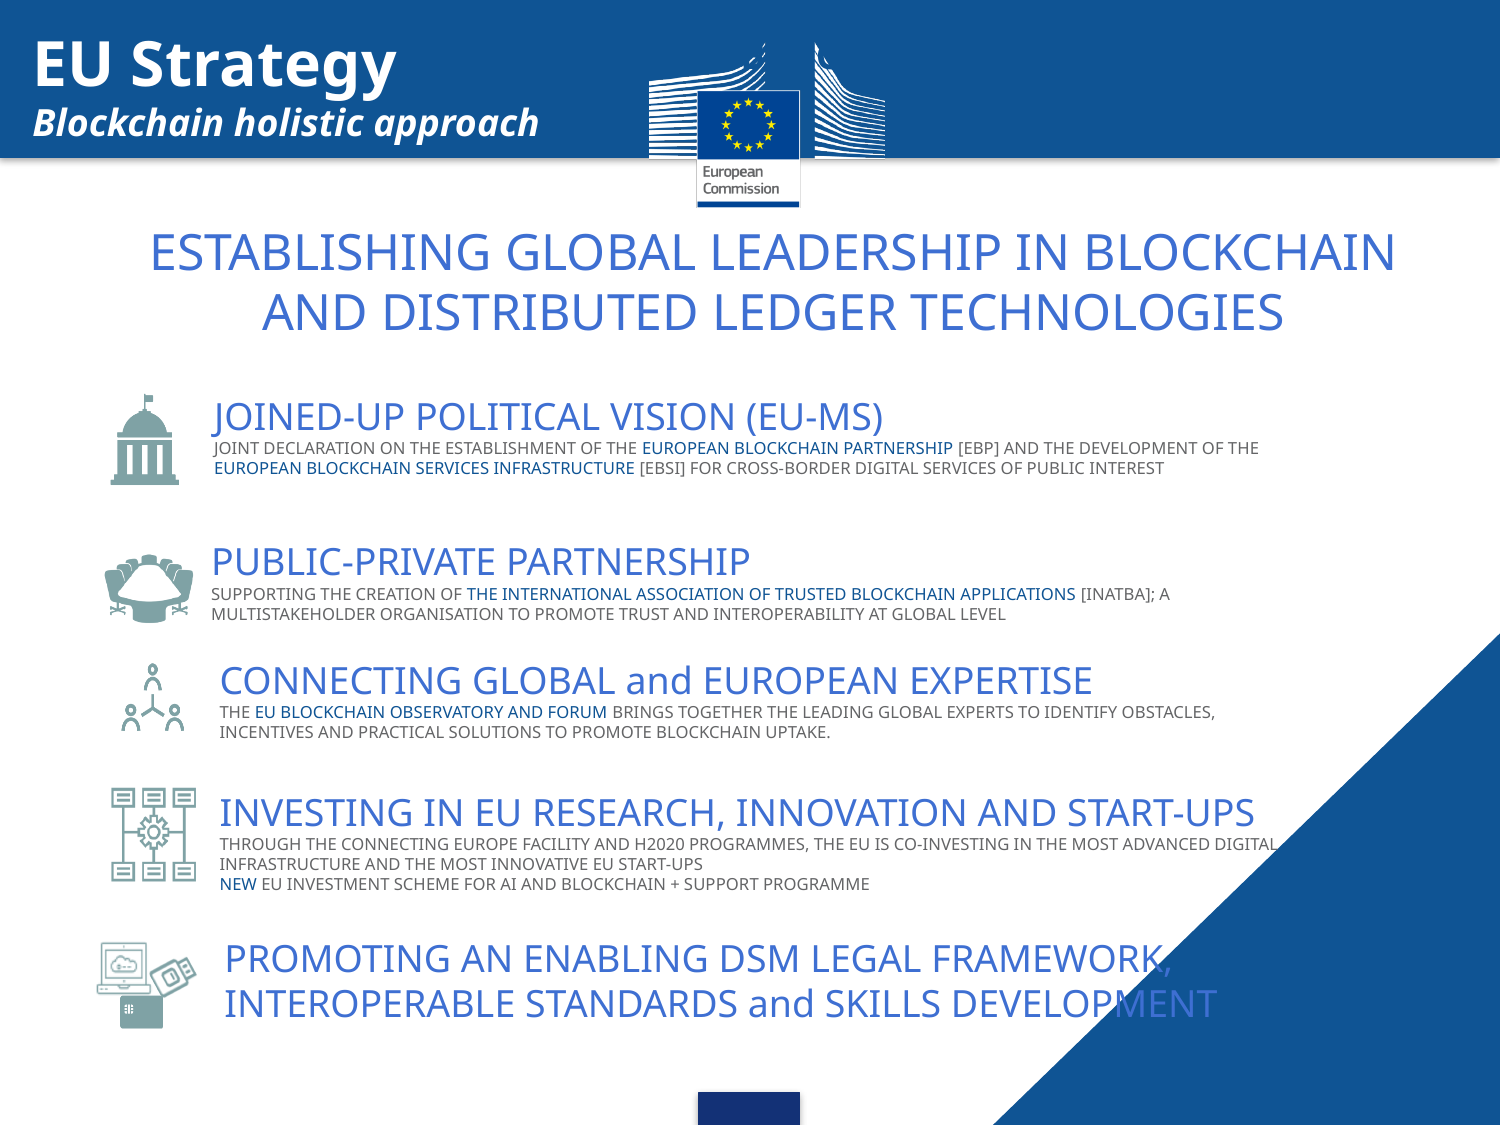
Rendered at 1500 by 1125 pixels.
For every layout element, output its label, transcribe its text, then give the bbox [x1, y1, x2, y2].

picture [103, 642, 201, 751]
picture [89, 922, 202, 1037]
text_box EU Strategy Blockchain holistic approach [0, 7, 1365, 161]
picture [105, 780, 201, 887]
text_box CONNECTING GLOBAL and EUROPEAN EXPERTISE THE EU BLOCKCHAIN OBSERVATORY AND FORUM BRINGS TOGETHER THE LEADING GLOBAL EXPERTS TO IDENTIFY OBSTACLES, INCENTIVES AND PRACTICAL SOLUTIONS TO PROMOTE BLOCKCHAIN UPTAKE. [207, 649, 1298, 749]
text_box INVESTING IN EU RESEARCH, INNOVATION AND START-UPS THROUGH THE CONNECTING EUROPE FACILITY AND H2020 PROGRAMMES, THE EU IS CO-INVESTING IN THE MOST ADVANCED DIGITAL INFRASTRUCTURE AND THE MOST INNOVATIVE EU START-UPS NEW EU INVESTMENT SCHEME FOR AI AND BLOCKCHAIN + SUPPORT PROGRAMME [204, 781, 1341, 901]
picture [98, 549, 199, 626]
picture [649, 161, 885, 208]
text_box ESTABLISHING GLOBAL LEADERSHIP IN BLOCKCHAIN AND DISTRIBUTED LEDGER TECHNOLOGIES [100, 213, 1447, 349]
text_box [992, 633, 1500, 1125]
text_box JOINED-UP POLITICAL VISION (EU-MS) JOINT DECLARATION ON THE ESTABLISHMENT OF THE EUROPEAN BLOCKCHAIN PARTNERSHIP [EBP] AND THE DEVELOPMENT OF THE EUROPEAN BLOCKCHAIN SERVICES INFRASTRUCTURE [EBSI] FOR CROSS-BORDER DIGITAL SERVICES OF PUBLIC INTEREST [199, 385, 1286, 485]
text_box PROMOTING AN ENABLING DSM LEGAL FRAMEWORK, INTEROPERABLE STANDARDS and SKILLS DEVELOPMENT [209, 927, 1306, 1033]
title AN AMBITIOUS EU BLOCKCHAIN STRATEGY [64, 0, 1447, 149]
picture [101, 391, 188, 487]
text_box PUBLIC-PRIVATE PARTNERSHIP SUPPORTING THE CREATION OF THE INTERNATIONAL ASSOCIATION OF TRUSTED BLOCKCHAIN APPLICATIONS [INATBA]; A MULTISTAKEHOLDER ORGANISATION TO PROMOTE TRUST AND INTEROPERABILITY AT GLOBAL LEVEL [196, 530, 1295, 631]
